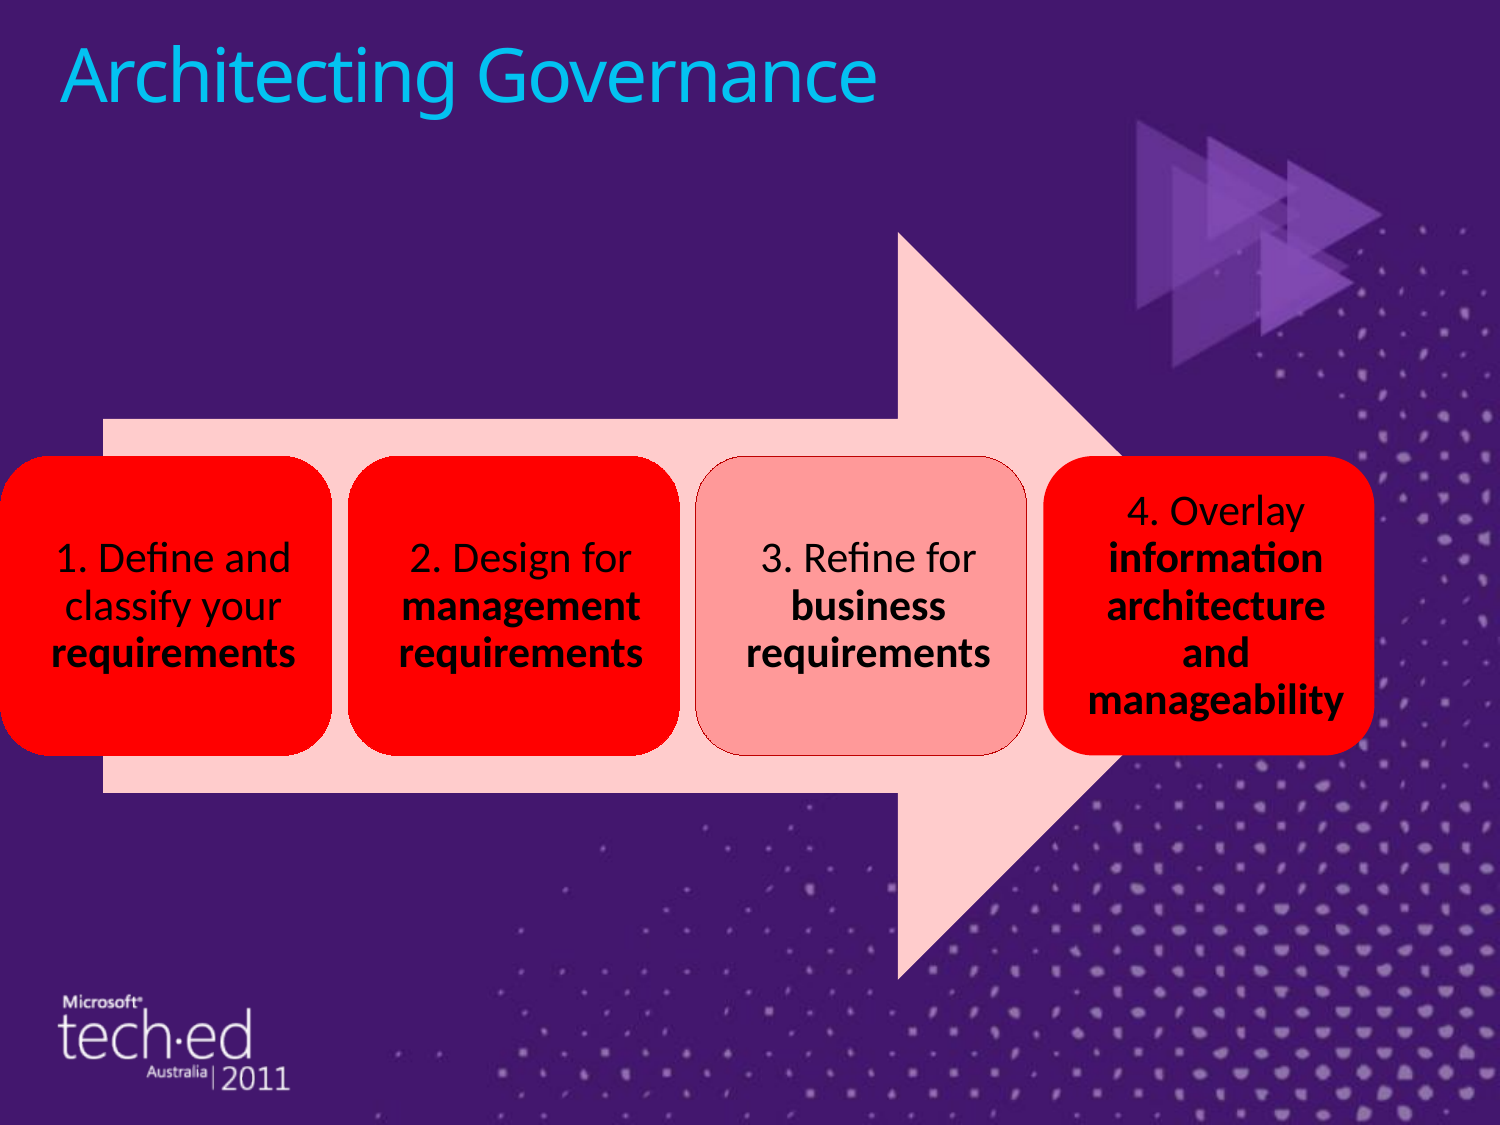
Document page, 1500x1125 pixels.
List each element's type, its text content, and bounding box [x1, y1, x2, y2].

title Architecting Governance [60, 37, 1440, 120]
picture [0, 0, 1500, 1125]
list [0, 231, 1376, 981]
